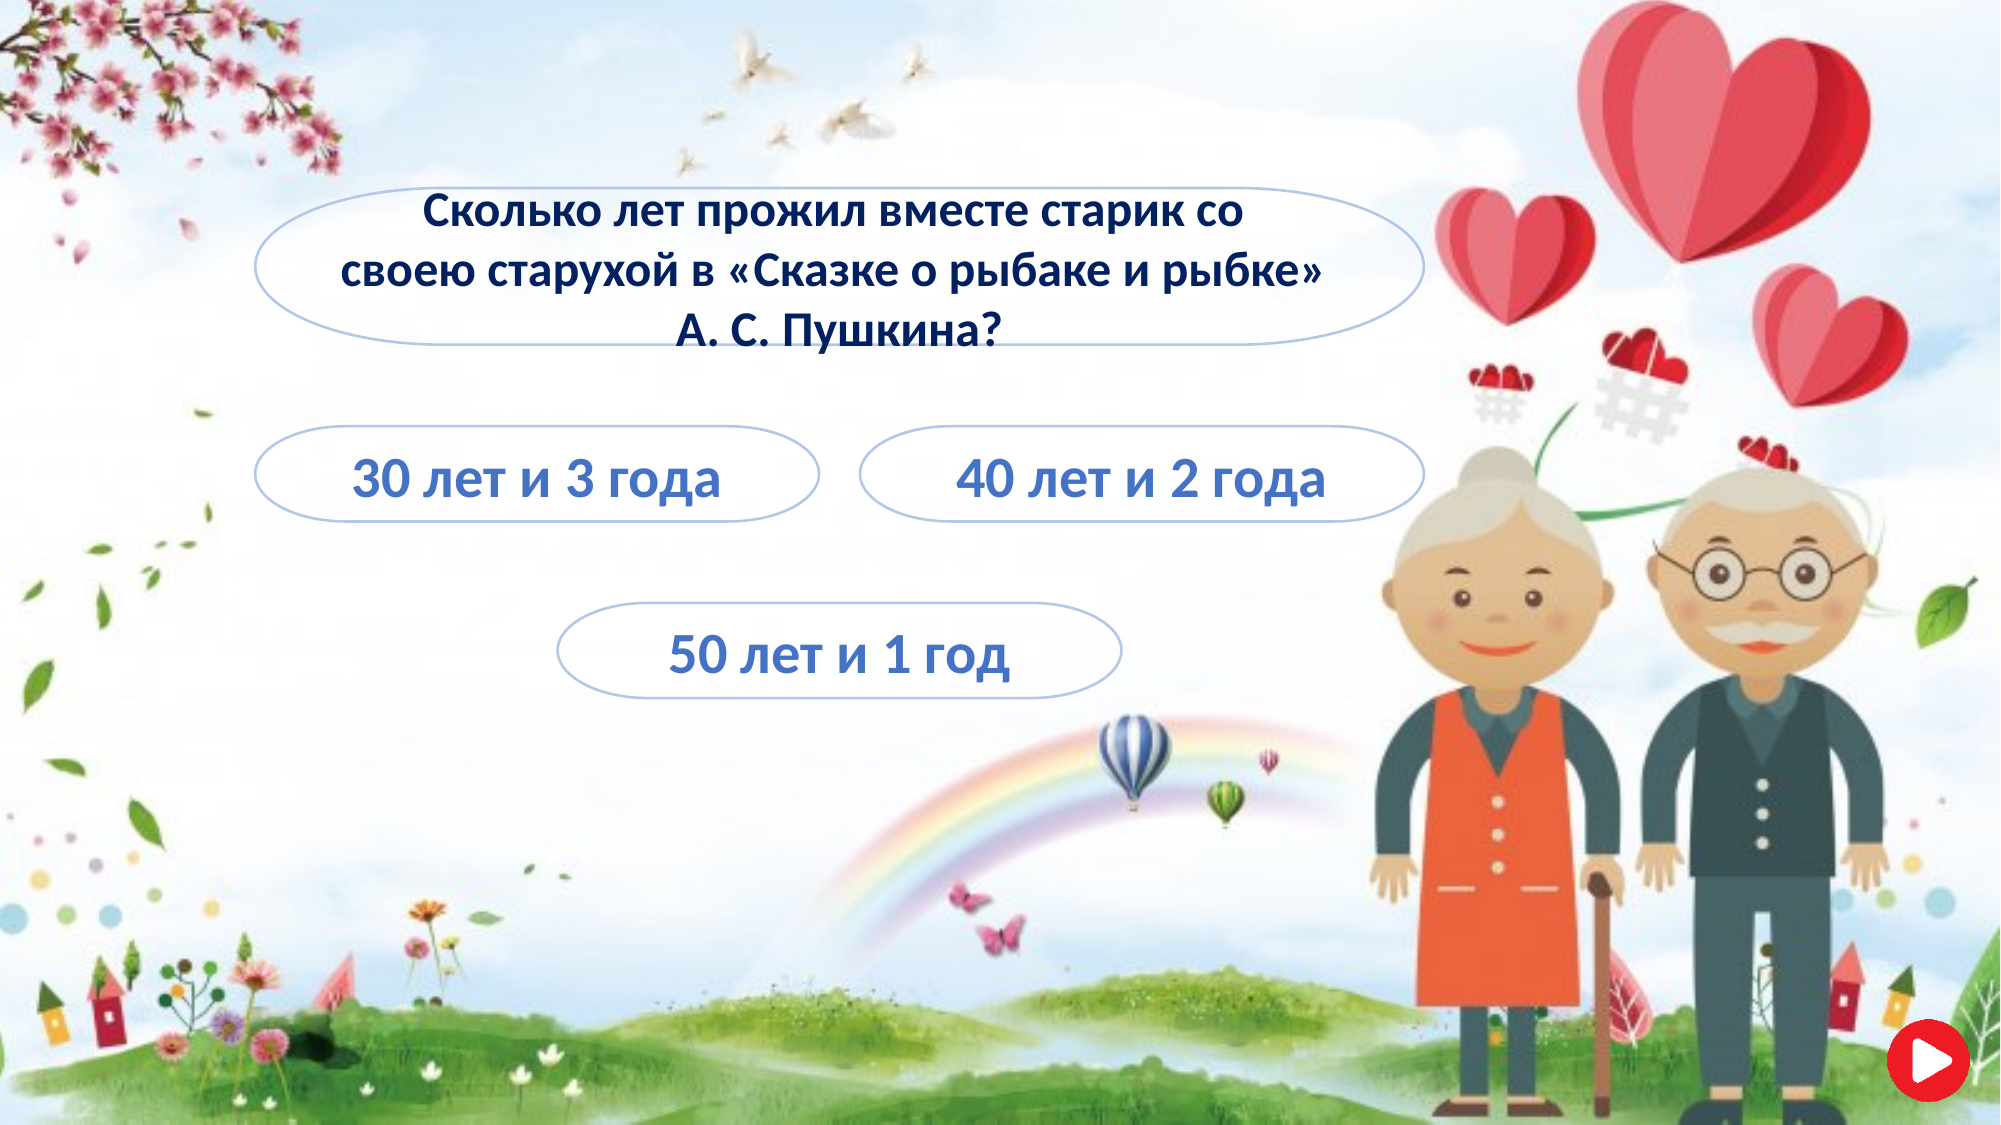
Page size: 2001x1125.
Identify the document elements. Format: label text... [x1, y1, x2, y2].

picture [0, 0, 2001, 1125]
text_box 30 лет и 3 года [254, 425, 821, 523]
text_box 40 лет и 2 года [858, 425, 1425, 523]
text_box Сколько лет прожил вместе старик со своею старухой в «Сказке о рыбаке и рыбке» А. С. Пушкина? [254, 186, 1425, 346]
text_box 50 лет и 1 год [556, 601, 1123, 700]
